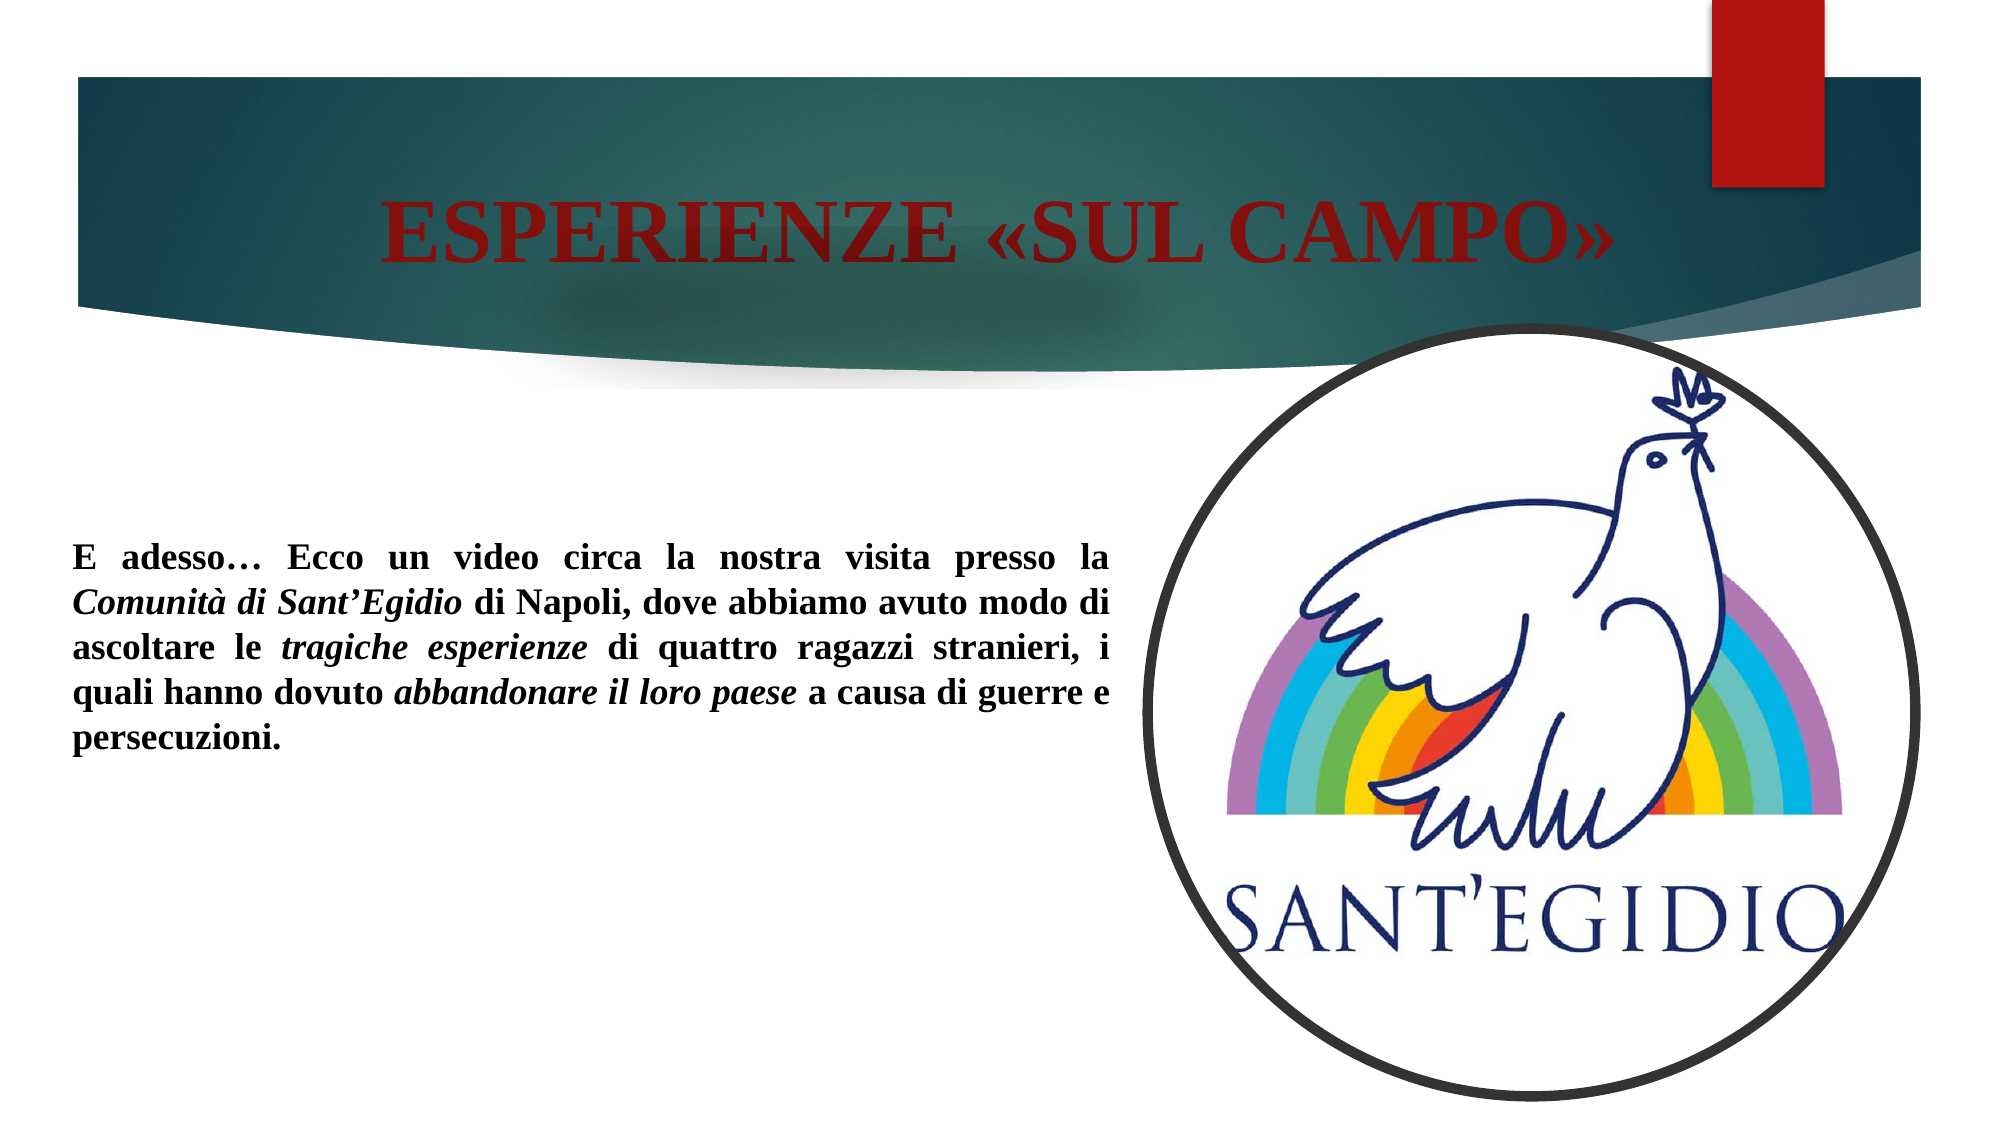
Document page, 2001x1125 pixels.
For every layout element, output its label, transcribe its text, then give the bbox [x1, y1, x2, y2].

text_box Esperienze «sul campo» [0, 163, 2000, 288]
list E adesso… Ecco un video circa la nostra visita presso la Comunità di Sant’Egidio di Napoli, dove abbiamo avuto modo di ascoltare le tragiche esperienze di quattro ragazzi stranieri, i quali hanno dovuto abbandonare il loro paese a causa di guerre e persecuzioni. [57, 364, 1126, 925]
picture [1147, 328, 1916, 1097]
